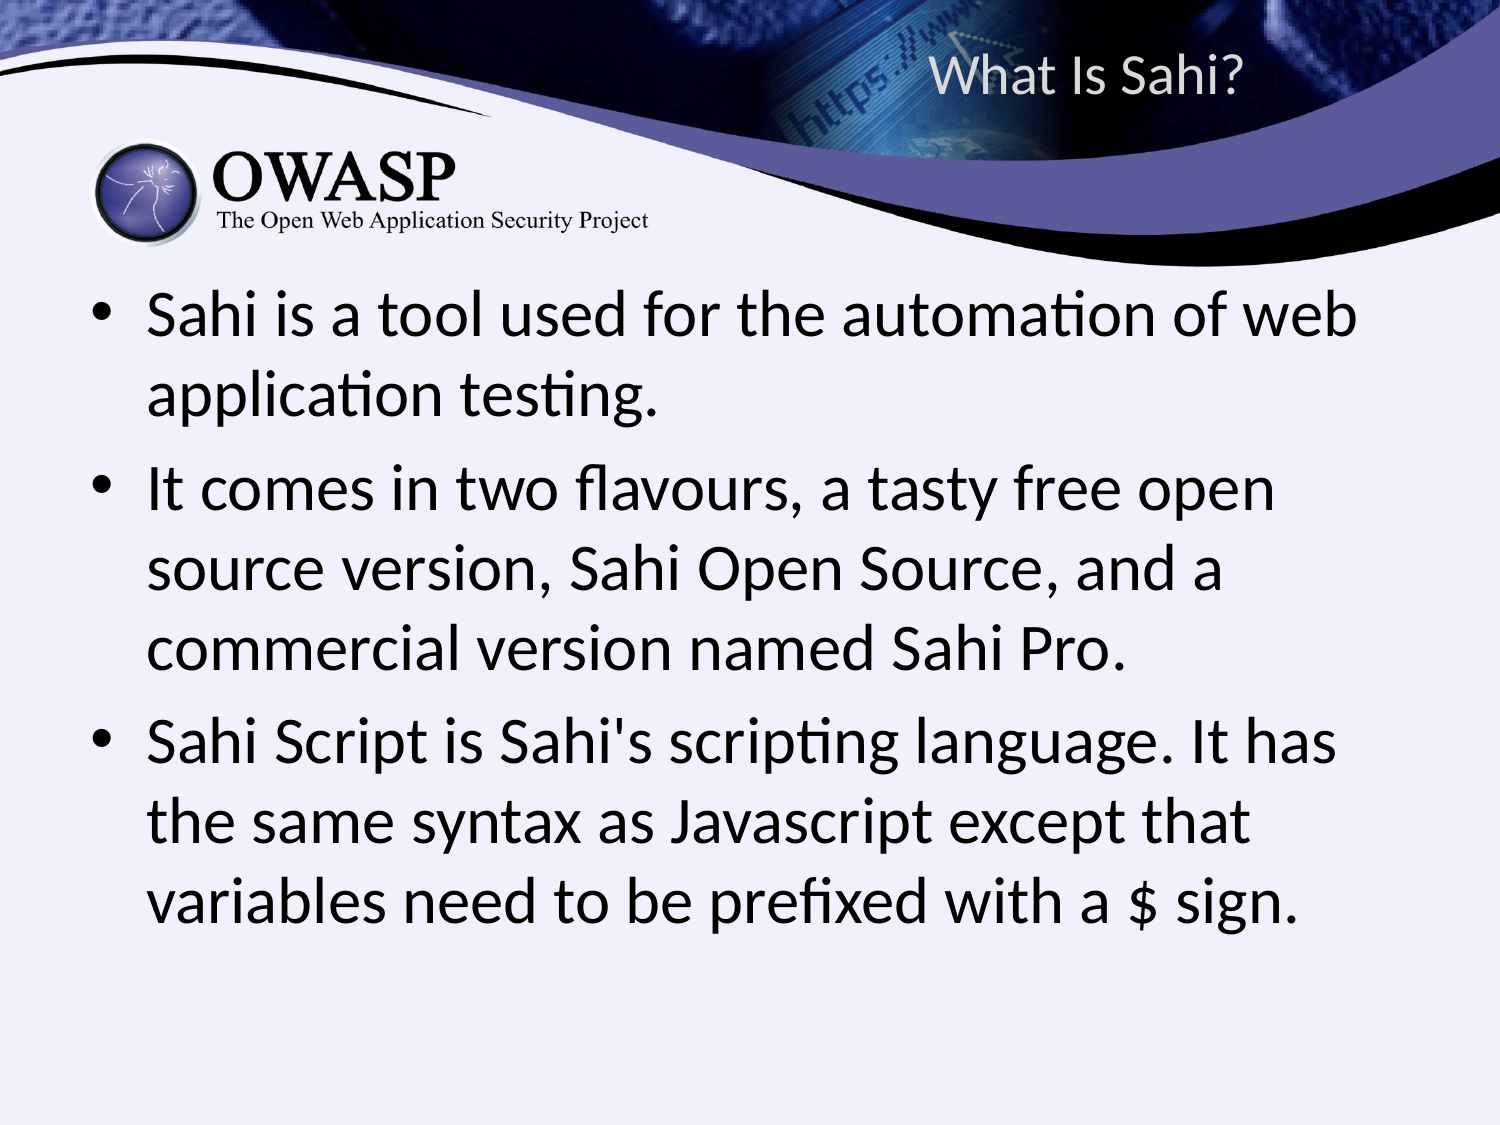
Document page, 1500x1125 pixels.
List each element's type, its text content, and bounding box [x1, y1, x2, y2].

list Sahi is a tool used for the automation of web application testing. It comes in two flavours, a tasty free open source version, Sahi Open Source, and a commercial version named Sahi Pro. Sahi Script is Sahi's scripting language. It has the same syntax as Javascript except that variables need to be prefixed with a $ sign. [75, 262, 1425, 1005]
title What Is Sahi? [699, 12, 1475, 130]
picture [0, 0, 1500, 1125]
